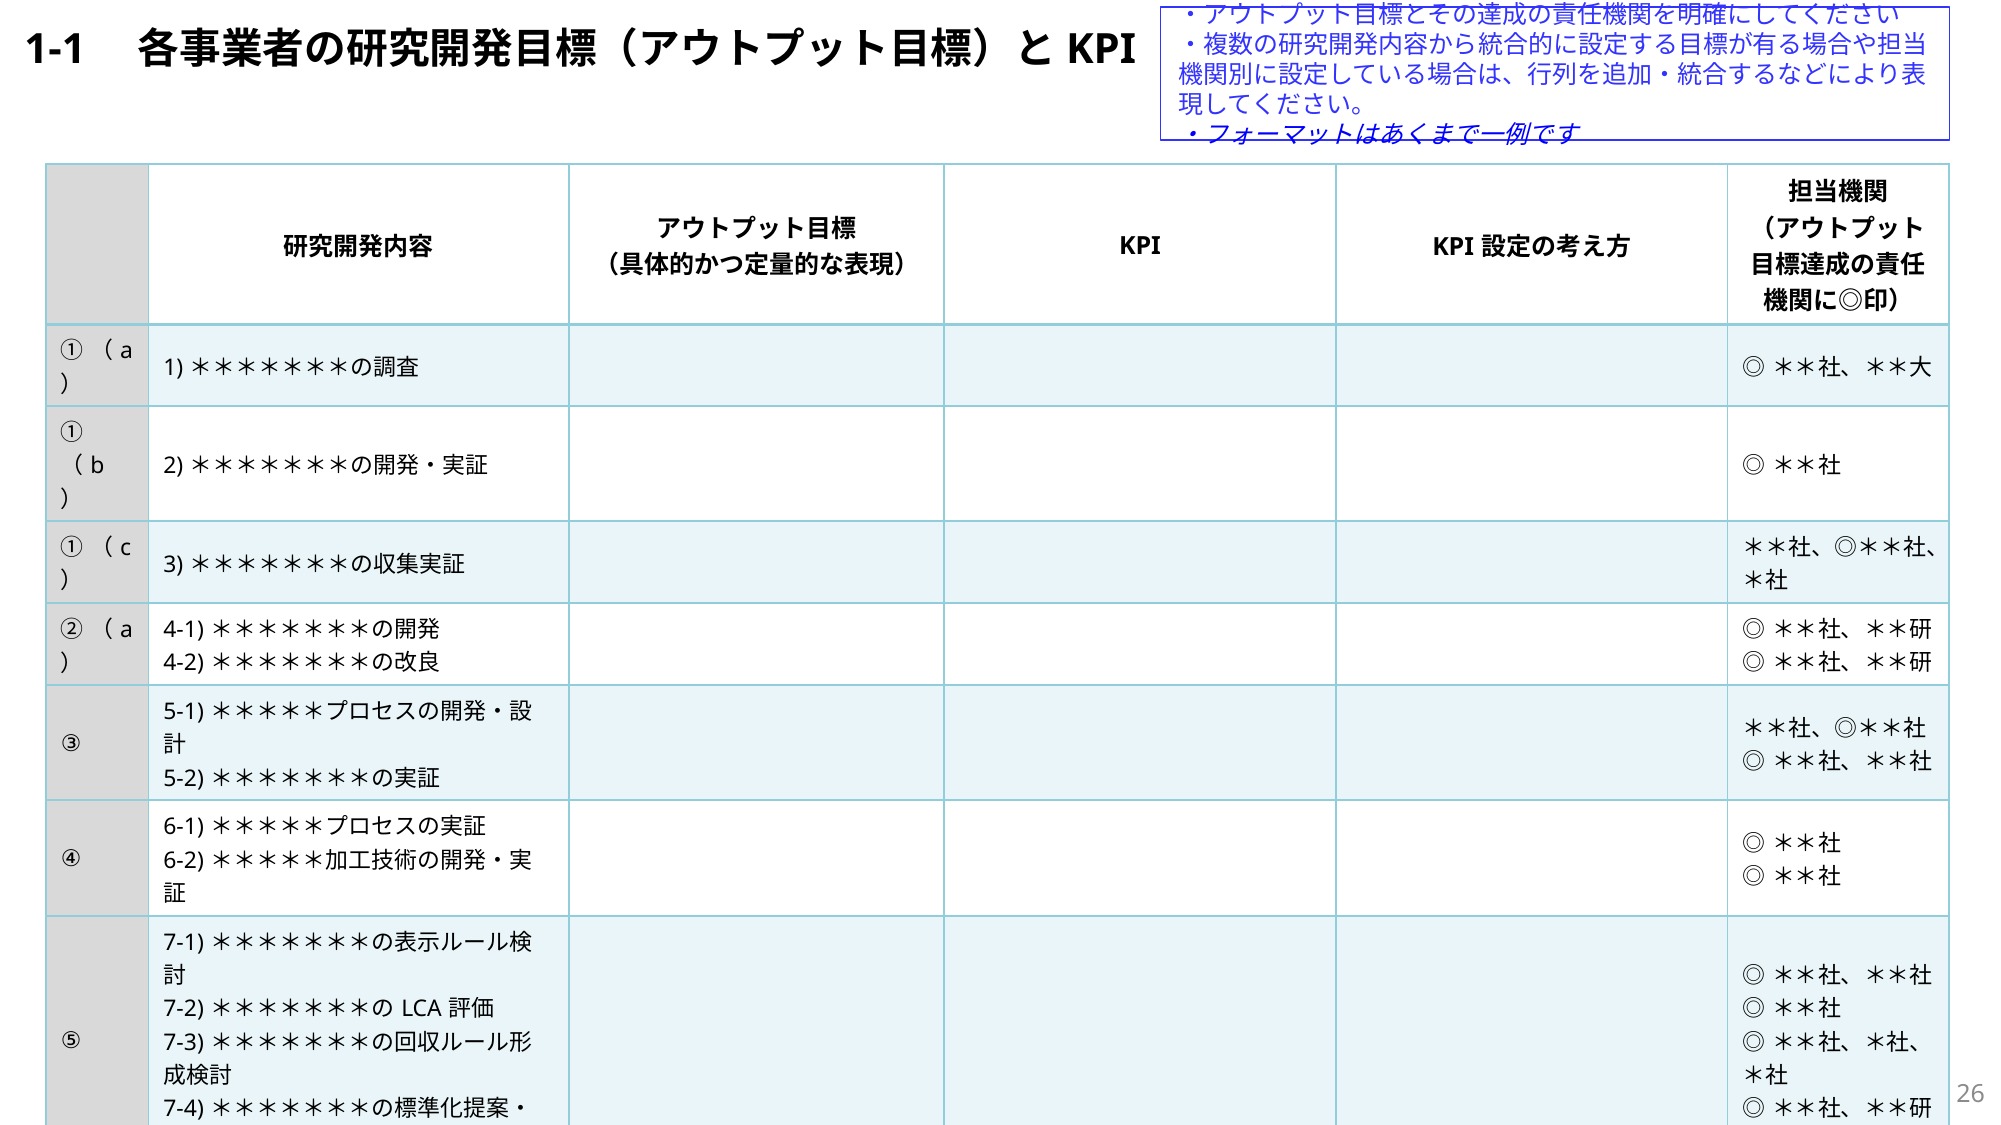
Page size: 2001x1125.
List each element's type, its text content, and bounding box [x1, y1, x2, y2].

table_cell ⑤ [47, 917, 148, 1125]
table_cell [945, 604, 1335, 684]
table_cell ◎＊＊社 [1728, 407, 1948, 520]
text_box ・アウトプット目標とその達成の責任機関を明確にしてください ・複数の研究開発内容から統合的に設定する目標が有る場合や担当機関別に設定している場合は、行列を追加・統合するなどにより表現してください。 ・フォーマットはあくまで一例です [1160, 7, 1950, 140]
table_cell ③ [47, 686, 148, 799]
table_header [47, 165, 148, 323]
table_cell ②（a） [47, 604, 148, 684]
table_cell [570, 917, 943, 1125]
table_cell 5-1)＊＊＊＊＊プロセスの開発・設計 5-2)＊＊＊＊＊＊＊の実証 [149, 686, 568, 799]
table_cell [945, 326, 1335, 405]
table_cell 7-1)＊＊＊＊＊＊＊の表示ルール検討 7-2)＊＊＊＊＊＊＊のLCA評価 7-3)＊＊＊＊＊＊＊の回収ルール形成検討 7-4)＊＊＊＊＊＊＊の標準化提案・標準化活動 [149, 917, 568, 1125]
table_cell ◎＊＊社、＊＊社 ◎＊＊社 ◎＊＊社、＊社、＊社 ◎＊＊社、＊＊研 [1728, 917, 1948, 1125]
table_cell 1)＊＊＊＊＊＊＊の調査 [149, 326, 568, 405]
table_cell [570, 326, 943, 405]
table_cell 2)＊＊＊＊＊＊＊の開発・実証 [149, 407, 568, 520]
table_cell [1337, 801, 1727, 915]
table_cell [1337, 917, 1727, 1125]
table_cell [1337, 604, 1727, 684]
table_cell 4-1)＊＊＊＊＊＊＊の開発 4-2)＊＊＊＊＊＊＊の改良 [149, 604, 568, 684]
table_cell [945, 686, 1335, 799]
table_cell 3)＊＊＊＊＊＊＊の収集実証 [149, 522, 568, 602]
table_cell ＊＊社、◎＊＊社、＊社 [1728, 522, 1948, 602]
table_cell 6-1)＊＊＊＊＊プロセスの実証 6-2)＊＊＊＊＊加工技術の開発・実証 [149, 801, 568, 915]
table_header 担当機関 （アウトプット目標達成の責任機関に◎印） [1728, 165, 1948, 323]
table_cell ＊＊社、◎＊＊社 ◎＊＊社、＊＊社 [1728, 686, 1948, 799]
table_cell [1337, 686, 1727, 799]
table_cell ①（a） [47, 326, 148, 405]
table_cell [1337, 522, 1727, 602]
table_cell ◎＊＊社 ◎＊＊社 [1728, 801, 1948, 915]
table_cell [945, 917, 1335, 1125]
table_cell [570, 801, 943, 915]
table_cell ④ [47, 801, 148, 915]
table_cell [1337, 326, 1727, 405]
table_cell [945, 801, 1335, 915]
table_cell ◎＊＊社、＊＊大 [1728, 326, 1948, 405]
table_cell ◎＊＊社、＊＊研 ◎＊＊社、＊＊研 [1728, 604, 1948, 684]
table_cell [570, 522, 943, 602]
table_header KPI [945, 165, 1335, 323]
table_cell [945, 522, 1335, 602]
table_cell ①（c） [47, 522, 148, 602]
table_header アウトプット目標 （具体的かつ定量的な表現） [570, 165, 943, 323]
table_header KPI設定の考え方 [1337, 165, 1727, 323]
table_cell ①（b） [47, 407, 148, 520]
table_cell [570, 604, 943, 684]
table_cell [570, 407, 943, 520]
slide_number 25 [1950, 1064, 2000, 1124]
table_cell [945, 407, 1335, 520]
table_cell [570, 686, 943, 799]
table_cell [1337, 407, 1727, 520]
text_box 1-1 各事業者の研究開発目標（アウトプット目標）とKPI [24, 28, 1160, 74]
table_header 研究開発内容 [149, 165, 568, 323]
